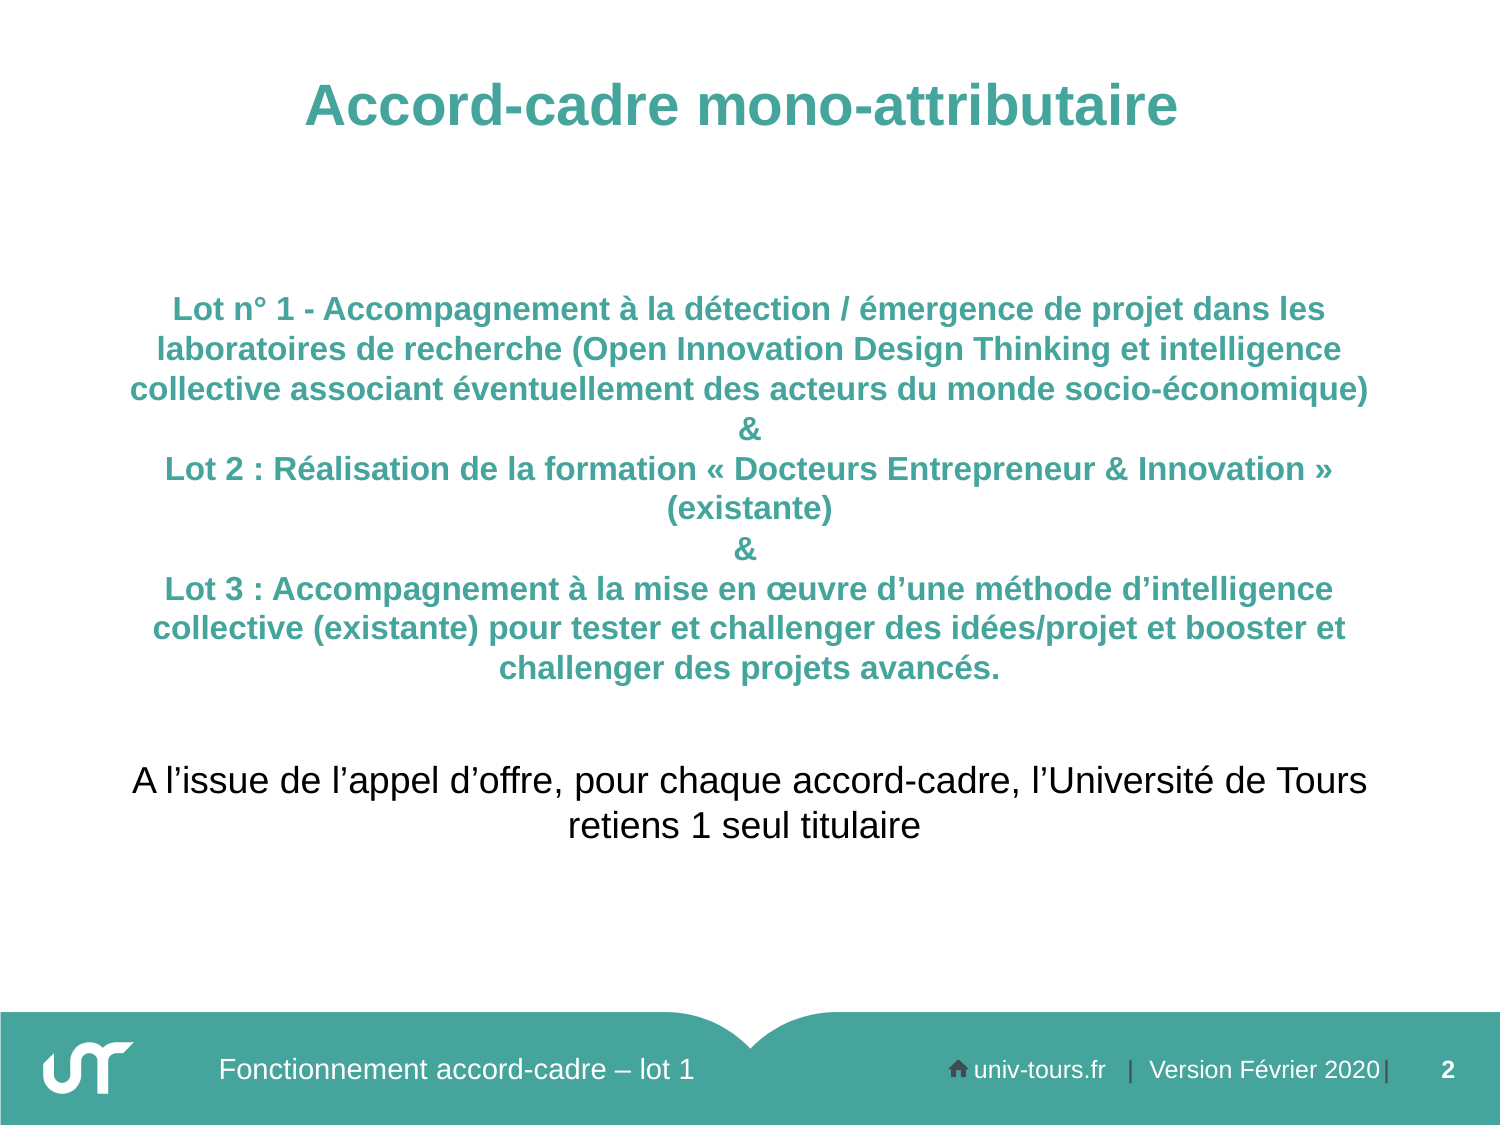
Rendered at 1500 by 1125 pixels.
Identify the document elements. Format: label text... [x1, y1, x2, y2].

list Fonctionnement accord-cadre – lot 1 [218, 1011, 750, 1125]
picture [0, 0, 1500, 1125]
title Accord-cadre mono-attributaire Lot n° 1 - Accompagnement à la détection / émergence de projet dans les laboratoires de recherche (Open Innovation Design Thinking et intelligence collective associant éventuellement des acteurs du monde socio-économique) & Lot 2 : Réalisation de la formation « Docteurs Entrepreneur & Innovation » (existante) & Lot 3 : Accompagnement à la mise en œuvre d’une méthode d’intelligence collective (existante) pour tester et challenger des idées/projet et booster et challenger des projets avancés. A l’issue de l’appel d’offre, pour chaque accord-cadre, l’Université de Tours retiens 1 seul titulaire [75, 59, 1425, 149]
